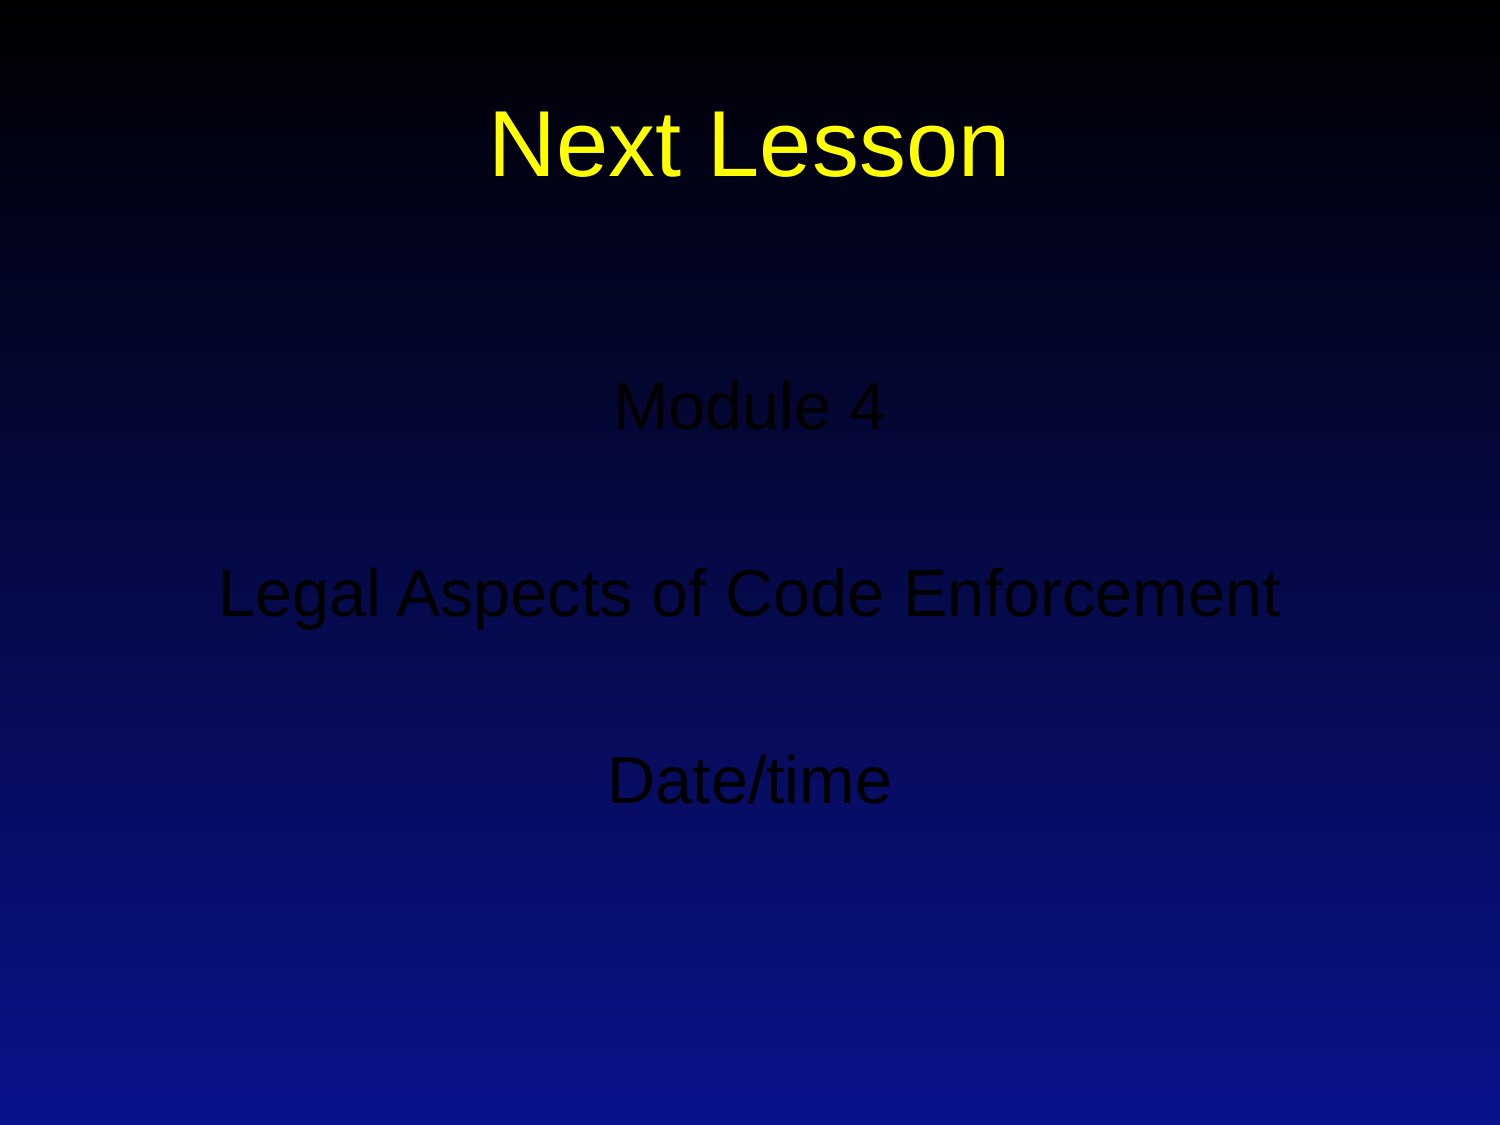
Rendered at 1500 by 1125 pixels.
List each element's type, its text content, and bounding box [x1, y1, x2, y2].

title Next Lesson [75, 45, 1425, 233]
list Module 4 Legal Aspects of Code Enforcement Date/time [75, 262, 1425, 1005]
